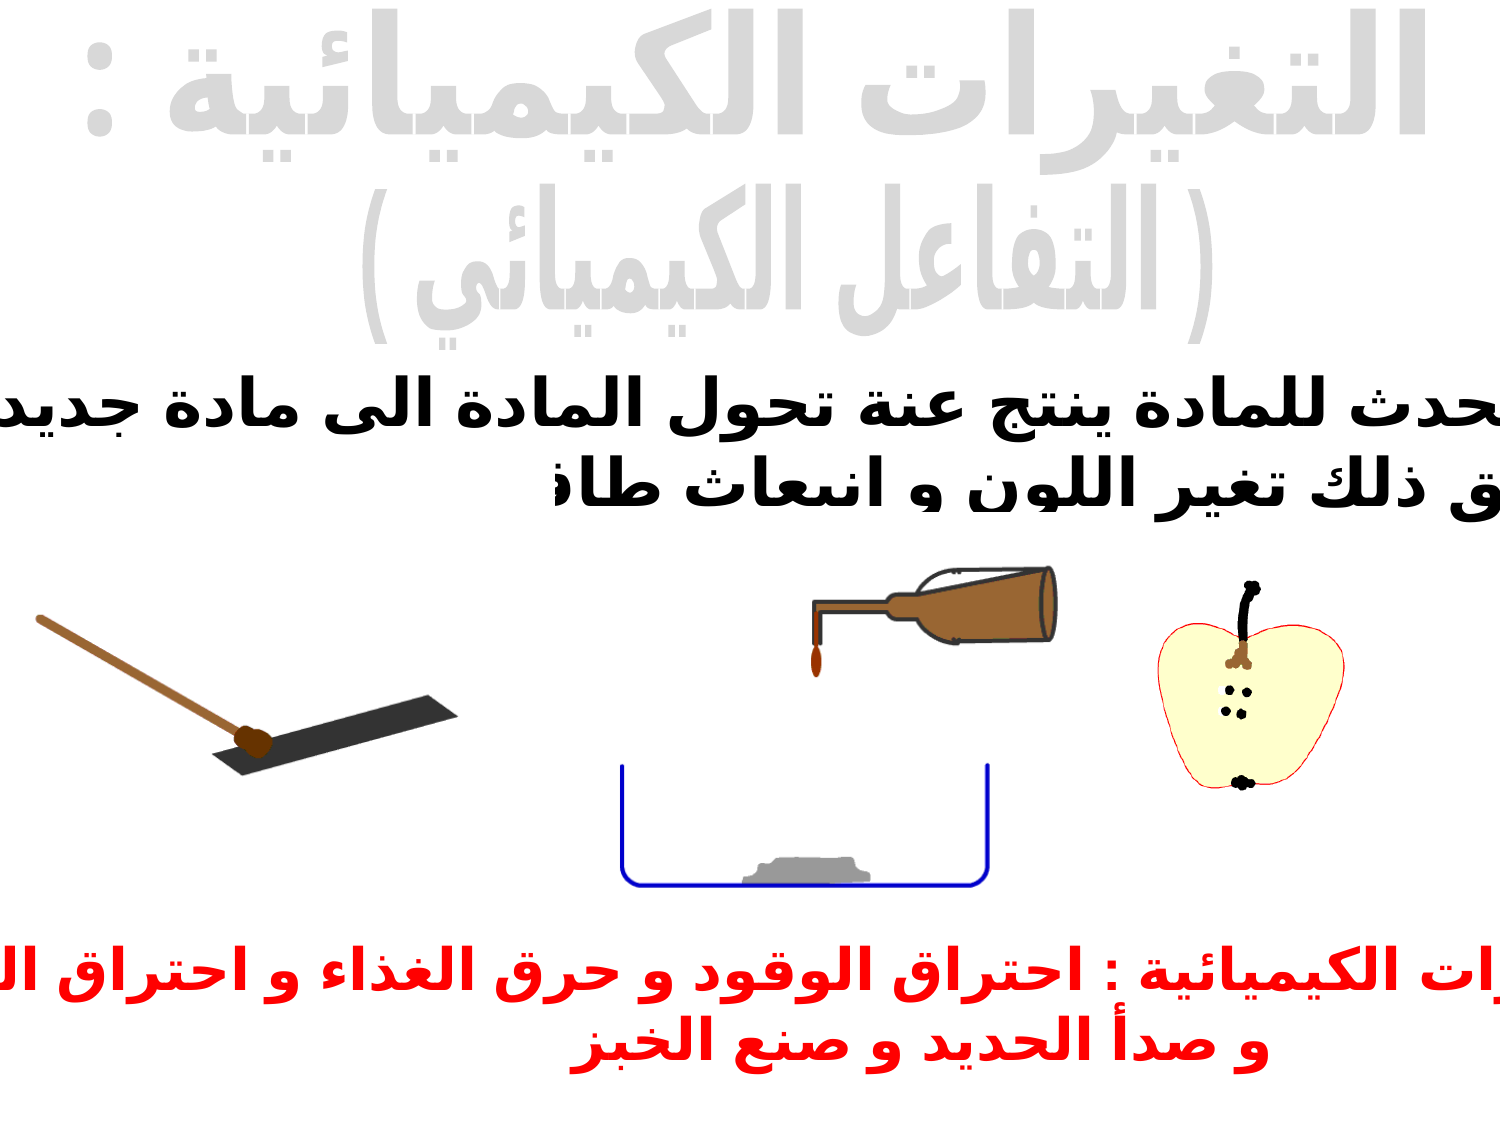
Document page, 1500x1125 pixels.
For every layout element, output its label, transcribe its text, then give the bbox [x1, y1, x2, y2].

text_box من التغيرات الكيميائية : احتراق الوقود و حرق الغذاء و احتراق السكر و صدأ الحديد و صنع الخبز [0, 924, 1500, 1080]
text_box هو تغير يحدث للمادة ينتج عنة تحول المادة الى مادة جديدة أو أكثر وقد يرافق ذلك تغير اللون و انبعاث طاقة . [0, 352, 1500, 526]
picture [0, 437, 1500, 925]
